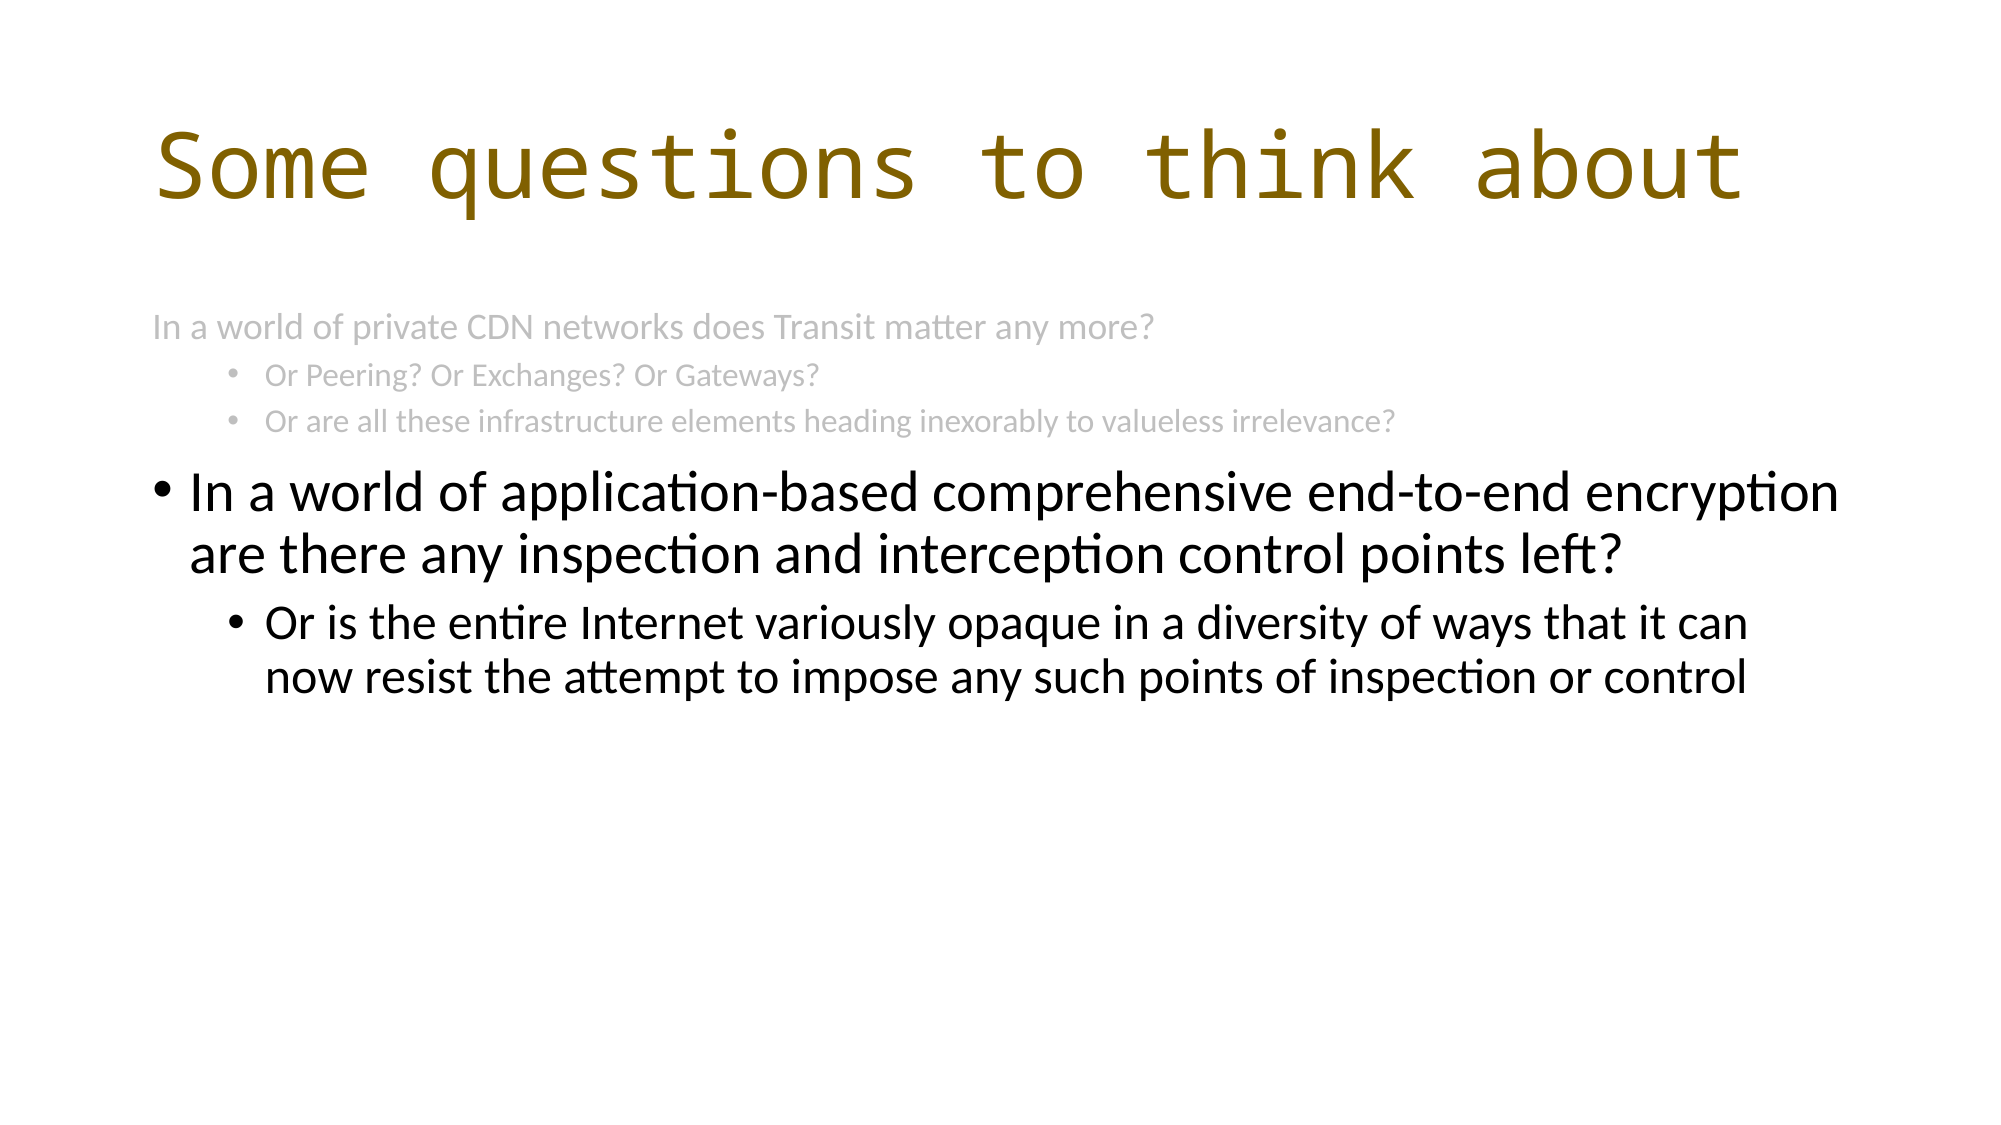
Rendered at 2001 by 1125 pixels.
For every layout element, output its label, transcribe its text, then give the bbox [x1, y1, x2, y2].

list In a world of private CDN networks does Transit matter any more? Or Peering? Or Exchanges? Or Gateways? Or are all these infrastructure elements heading inexorably to valueless irrelevance? In a world of application-based comprehensive end-to-end encryption are there any inspection and interception control points left? Or is the entire Internet variously opaque in a diversity of ways that it can now resist the attempt to impose any such points of inspection or control [137, 299, 1863, 1014]
title Some questions to think about [137, 59, 1863, 278]
